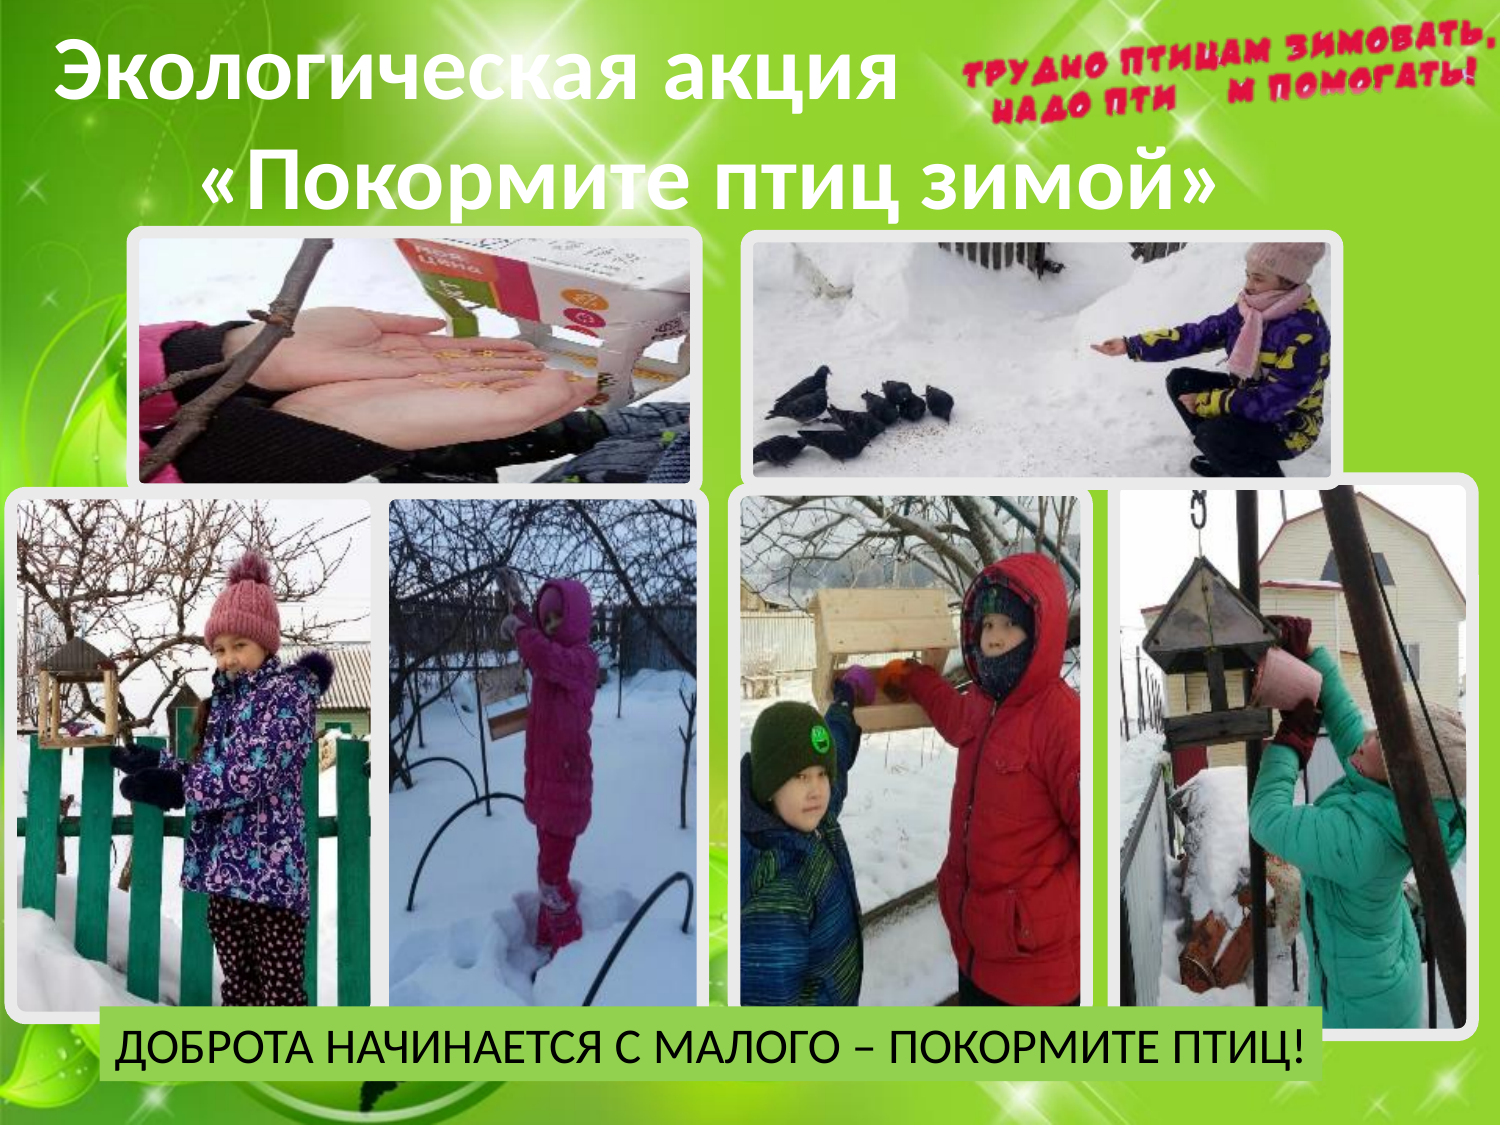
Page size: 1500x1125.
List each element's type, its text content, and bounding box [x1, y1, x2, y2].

picture [0, 0, 1500, 1125]
picture [1089, 490, 1107, 1006]
text_box Экологическая акция «Покормите птиц зимой» [0, 0, 1367, 252]
text_box ДОБРОТА НАЧИНАЕТСЯ С МАЛОГО – ПОКОРМИТЕ ПТИЦ! [99, 1006, 1323, 1082]
picture [382, 252, 1087, 1025]
picture [132, 231, 697, 490]
